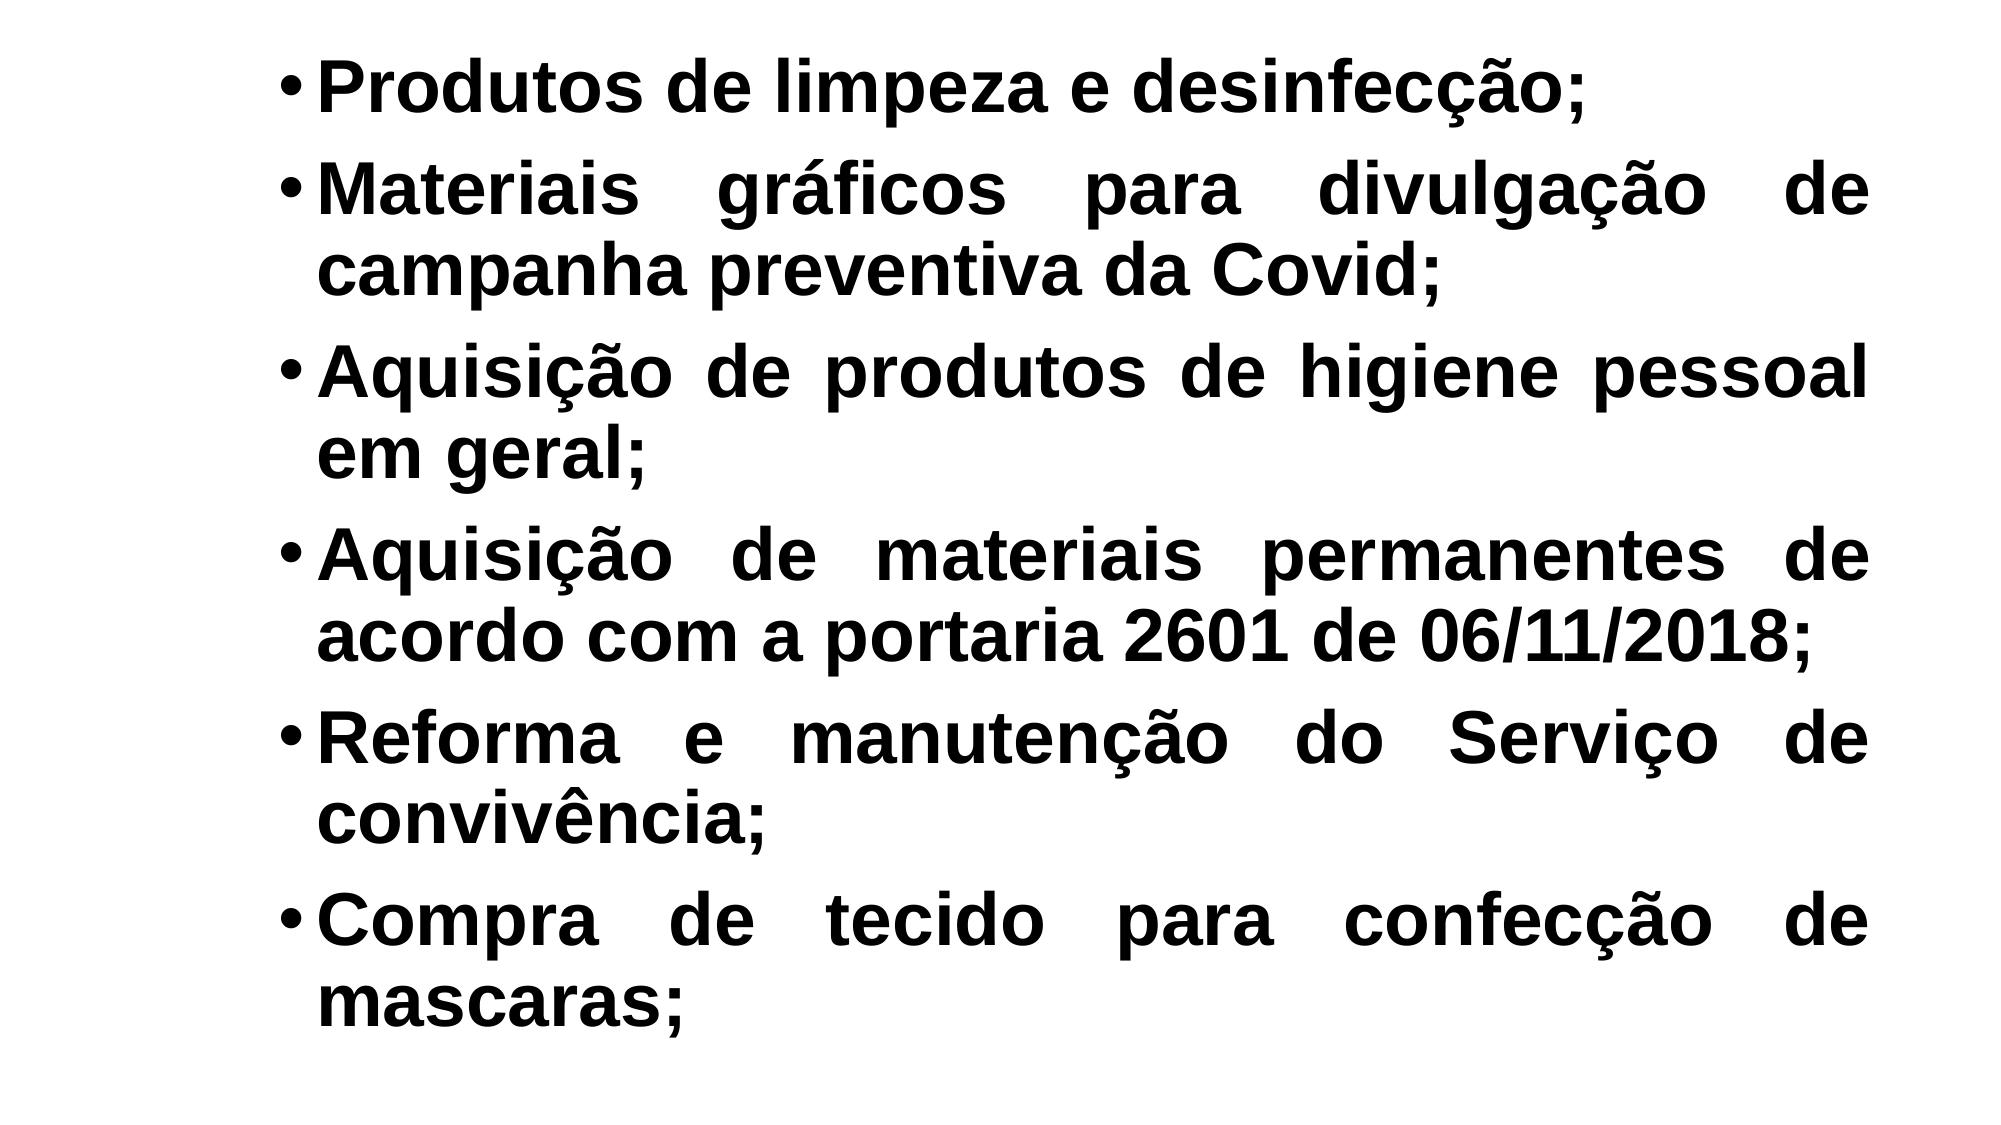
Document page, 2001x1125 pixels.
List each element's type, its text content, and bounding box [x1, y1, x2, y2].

list Produtos de limpeza e desinfecção; Materiais gráficos para divulgação de campanha preventiva da Covid; Aquisição de produtos de higiene pessoal em geral; Aquisição de materiais permanentes de acordo com a portaria 2601 de 06/11/2018; Reforma e manutenção do Serviço de convivência; Compra de tecido para confecção de mascaras; [263, 40, 1888, 1125]
